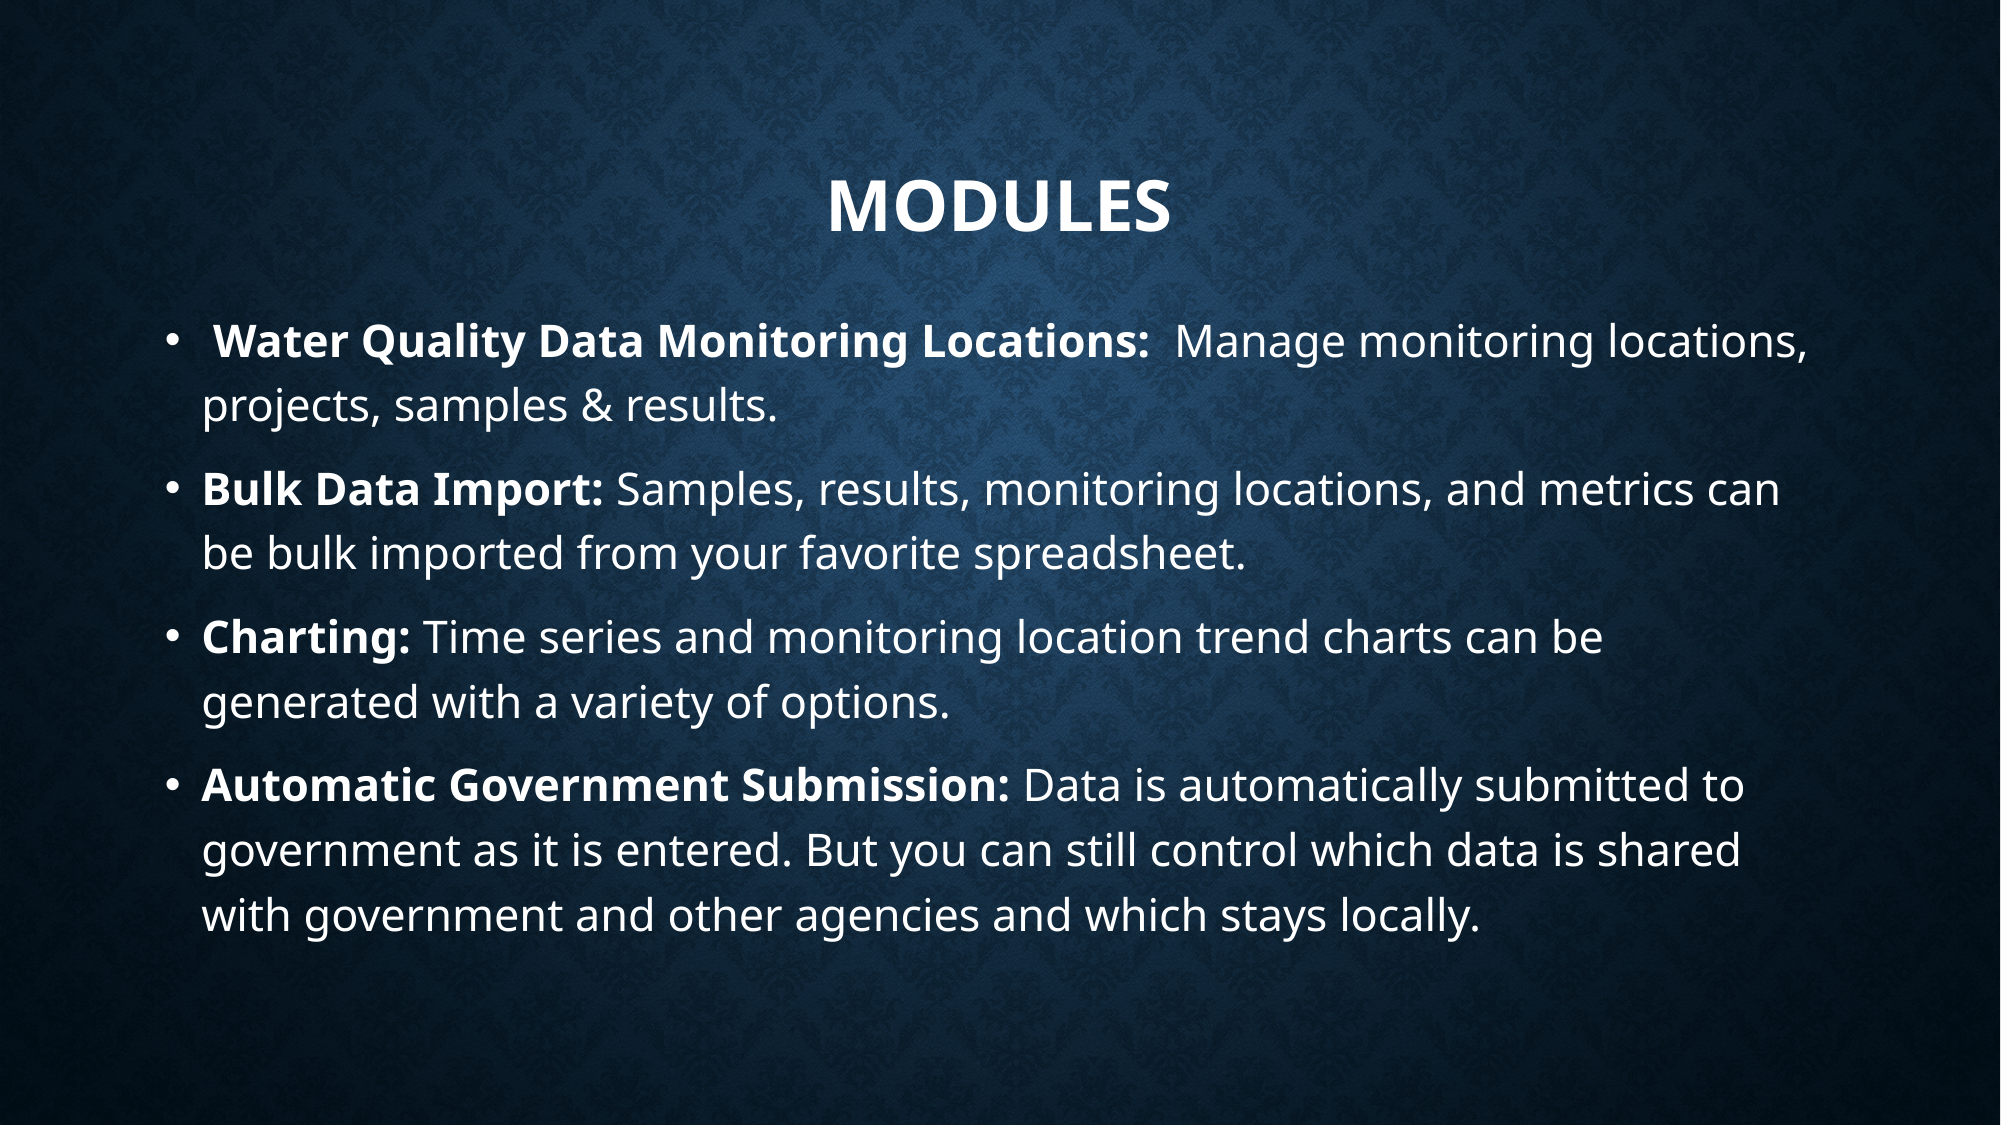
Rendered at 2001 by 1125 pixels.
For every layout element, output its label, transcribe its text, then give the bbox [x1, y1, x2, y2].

list Water Quality Data Monitoring Locations: Manage monitoring locations, projects, samples & results. Bulk Data Import: Samples, results, monitoring locations, and metrics can be bulk imported from your favorite spreadsheet. Charting: Time series and monitoring location trend charts can be generated with a variety of options. Automatic Government Submission: Data is automatically submitted to government as it is entered. But you can still control which data is shared with government and other agencies and which stays locally. [149, 293, 1849, 950]
title Modules [149, 99, 1849, 293]
